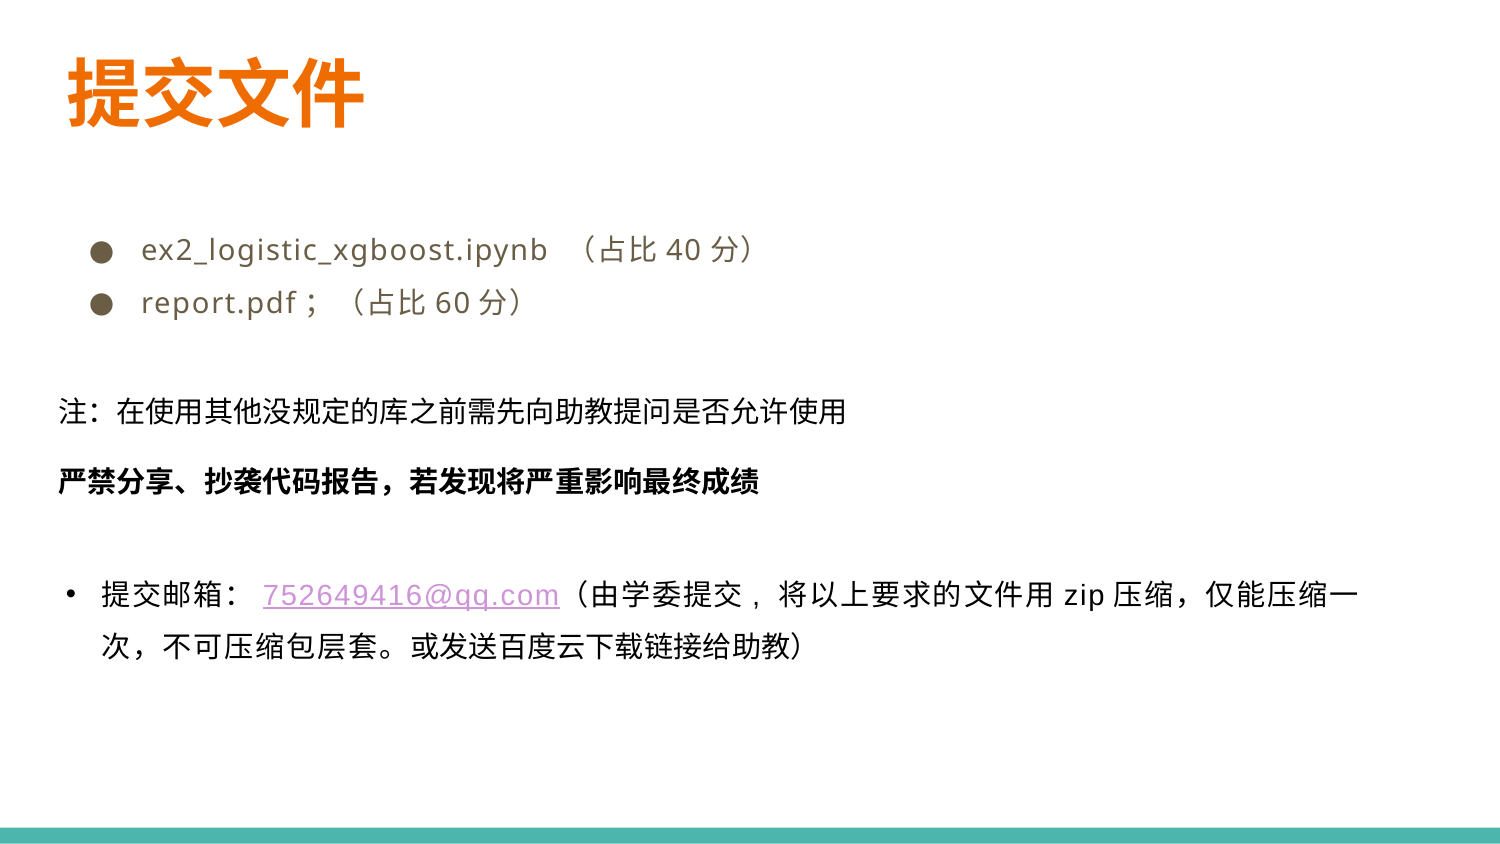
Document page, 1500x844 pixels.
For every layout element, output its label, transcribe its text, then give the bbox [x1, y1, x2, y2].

title 提交文件 [51, 31, 1449, 148]
list ex2_logistic_xgboost.ipynb （占比40分） report.pdf；（占比60分） [51, 199, 1500, 422]
text_box 提交邮箱：752649416@qq.com（由学委提交, 将以上要求的文件用zip压缩，仅能压缩一次，不可压缩包层套。或发送百度云下载链接给助教） [51, 551, 1382, 706]
text_box 注：在使用其他没规定的库之前需先向助教提问是否允许使用 严禁分享、抄袭代码报告，若发现将严重影响最终成绩 [43, 385, 1423, 541]
